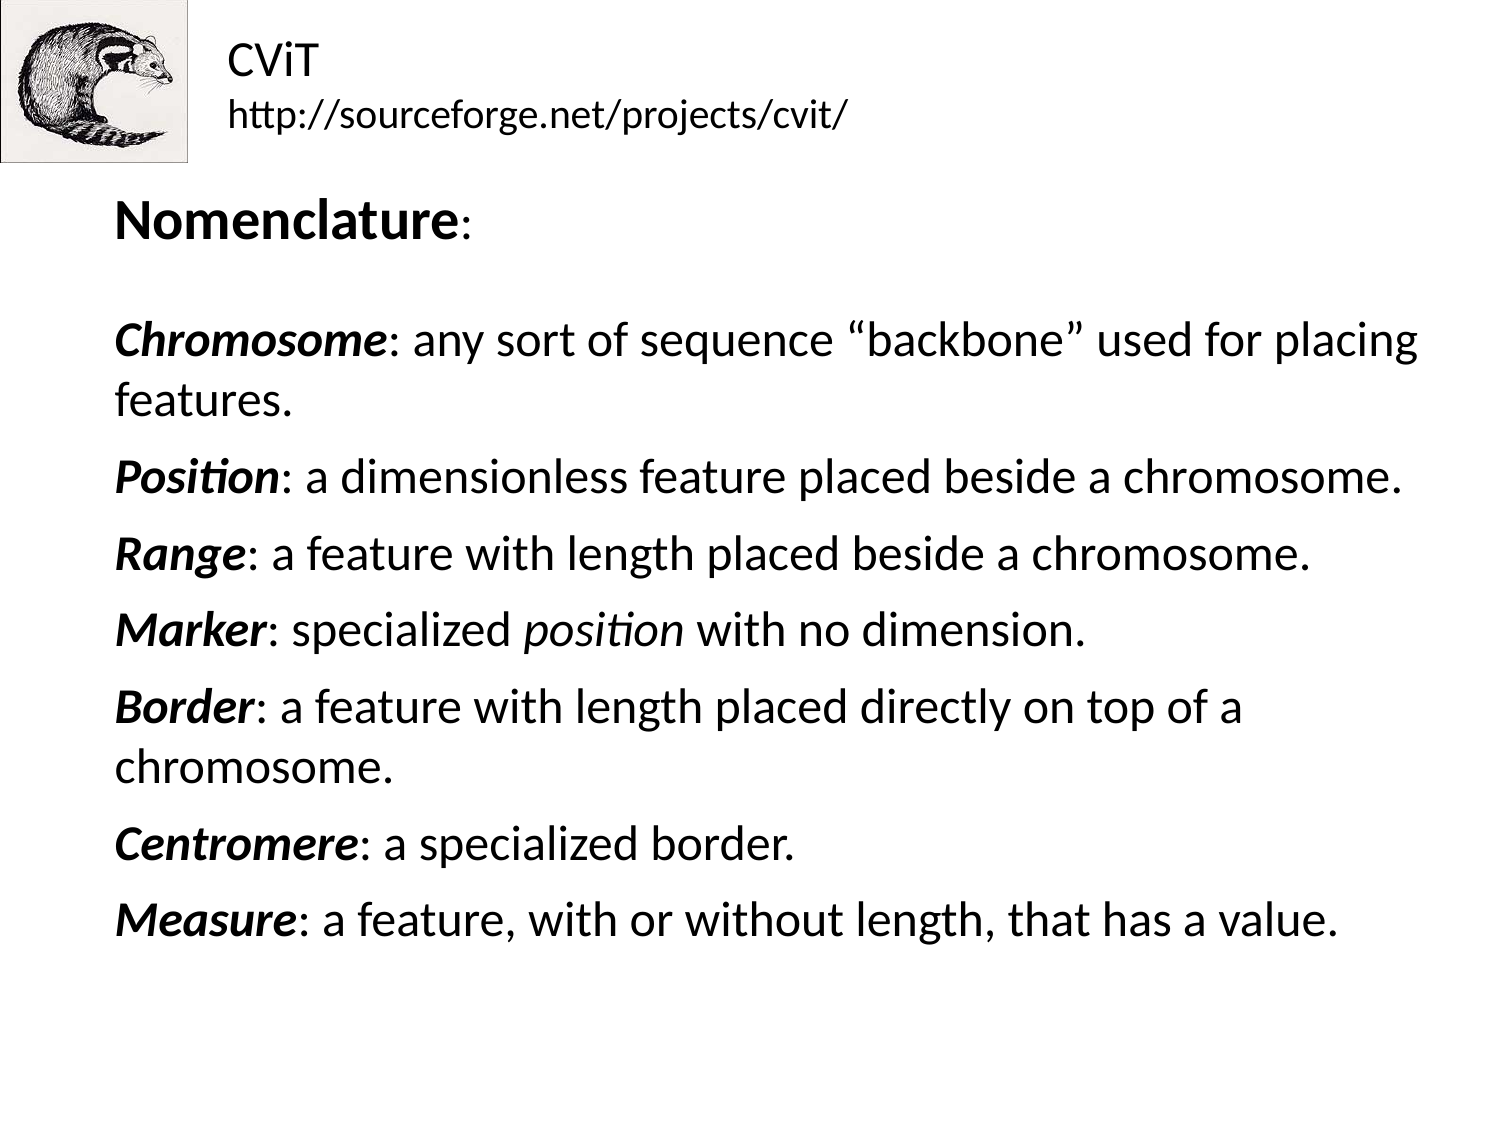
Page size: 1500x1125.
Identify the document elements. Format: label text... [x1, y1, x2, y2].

text_box Nomenclature: Chromosome: any sort of sequence “backbone” used for placing features. Position: a dimensionless feature placed beside a chromosome. Range: a feature with length placed beside a chromosome. Marker: specialized position with no dimension. Border: a feature with length placed directly on top of a chromosome. Centromere: a specialized border. Measure: a feature, with or without length, that has a value. [99, 173, 1463, 955]
title CViT http://sourceforge.net/projects/cvit/ [212, 0, 900, 163]
picture [0, 0, 189, 163]
